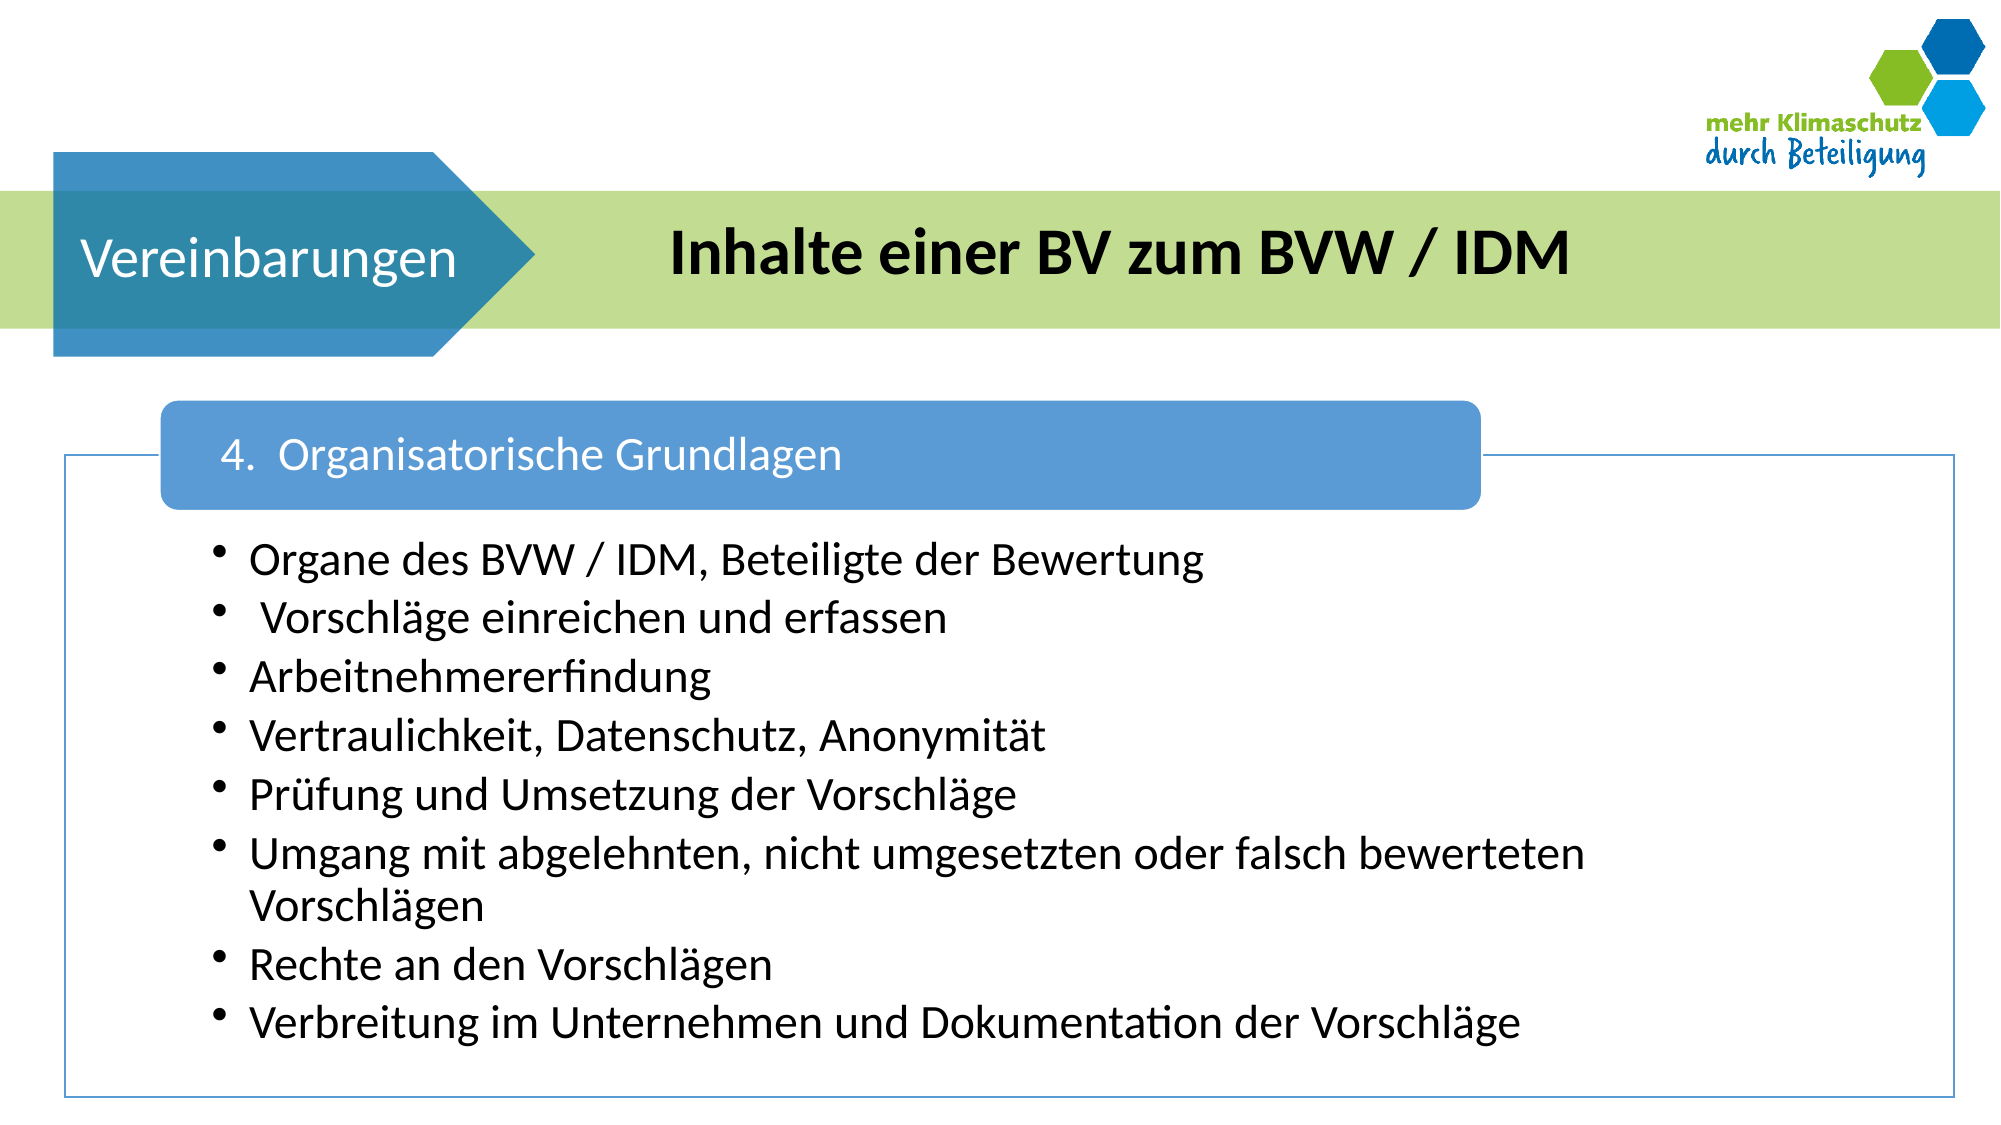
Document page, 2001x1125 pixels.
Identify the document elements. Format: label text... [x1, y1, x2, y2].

text_box Vereinbarungen [52, 151, 537, 358]
picture [1694, 9, 1998, 187]
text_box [65, 397, 1955, 1100]
title Inhalte einer BV zum BVW / IDM [370, 148, 1871, 297]
